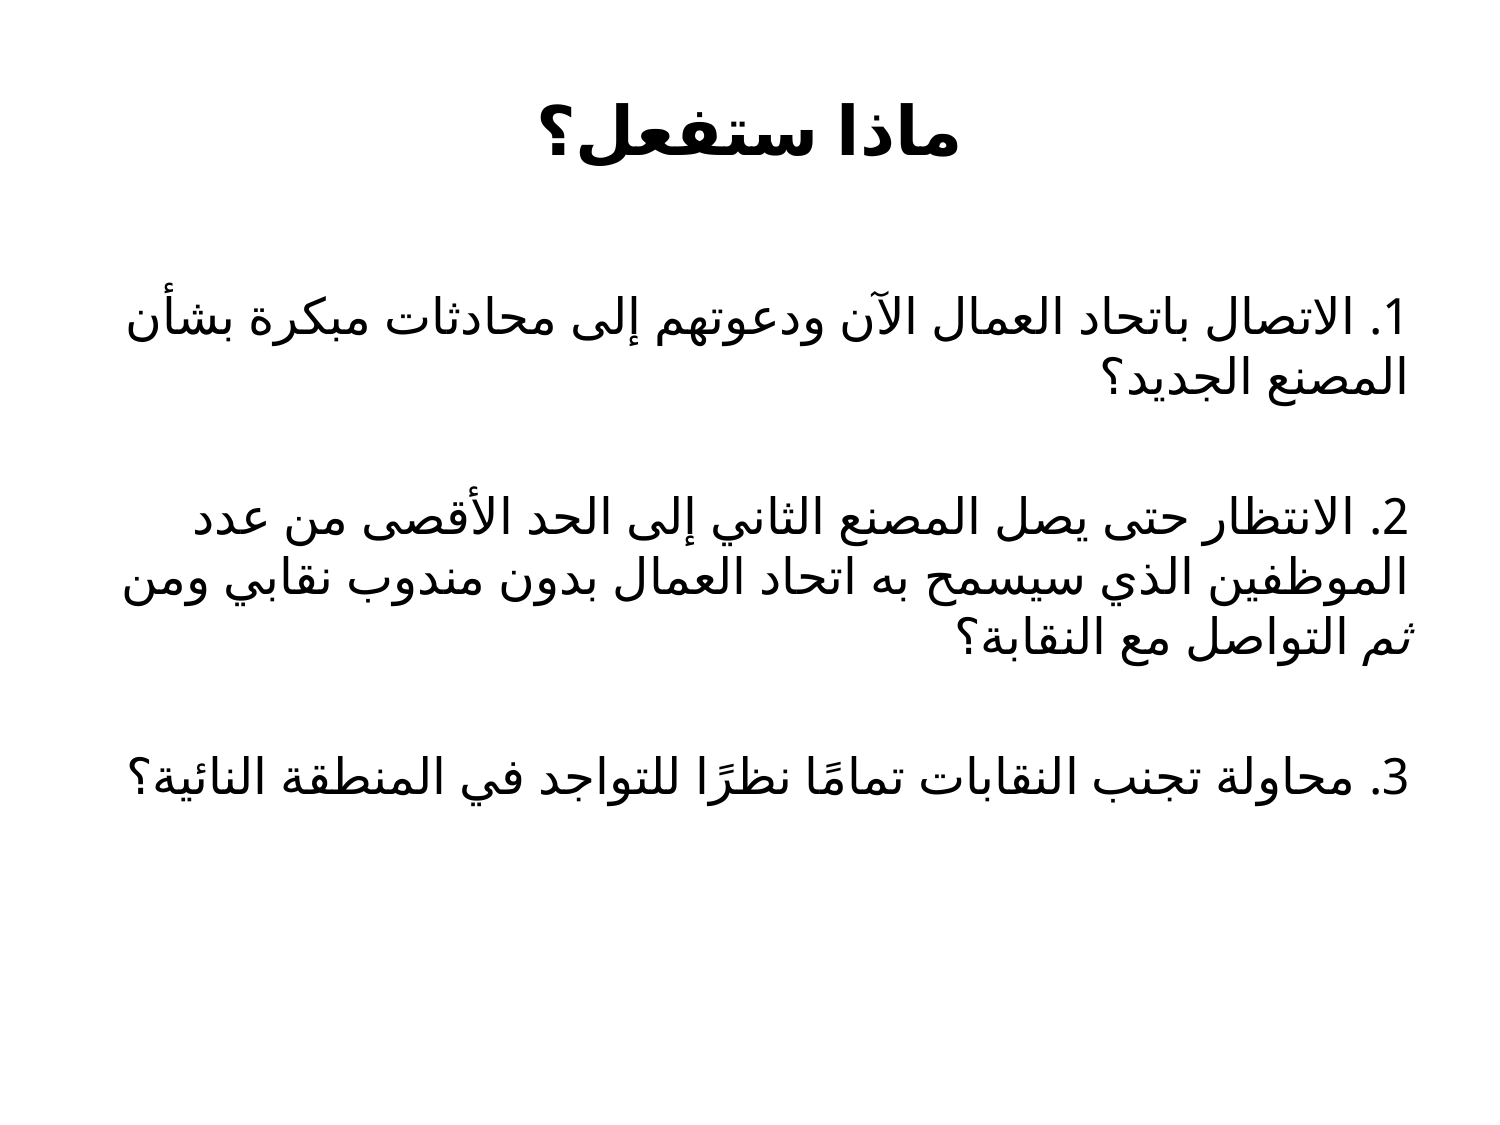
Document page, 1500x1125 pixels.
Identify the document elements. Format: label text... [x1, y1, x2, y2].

list 1. الاتصال باتحاد العمال الآن ودعوتهم إلى محادثات مبكرة بشأن المصنع الجديد؟ 2. الانتظار حتى يصل المصنع الثاني إلى الحد الأقصى من عدد الموظفين الذي سيسمح به اتحاد العمال بدون مندوب نقابي ومن ثم التواصل مع النقابة؟ 3. محاولة تجنب النقابات تمامًا نظرًا للتواجد في المنطقة النائية؟ [75, 207, 1425, 1125]
title ماذا ستفعل؟ [75, 79, 1425, 207]
